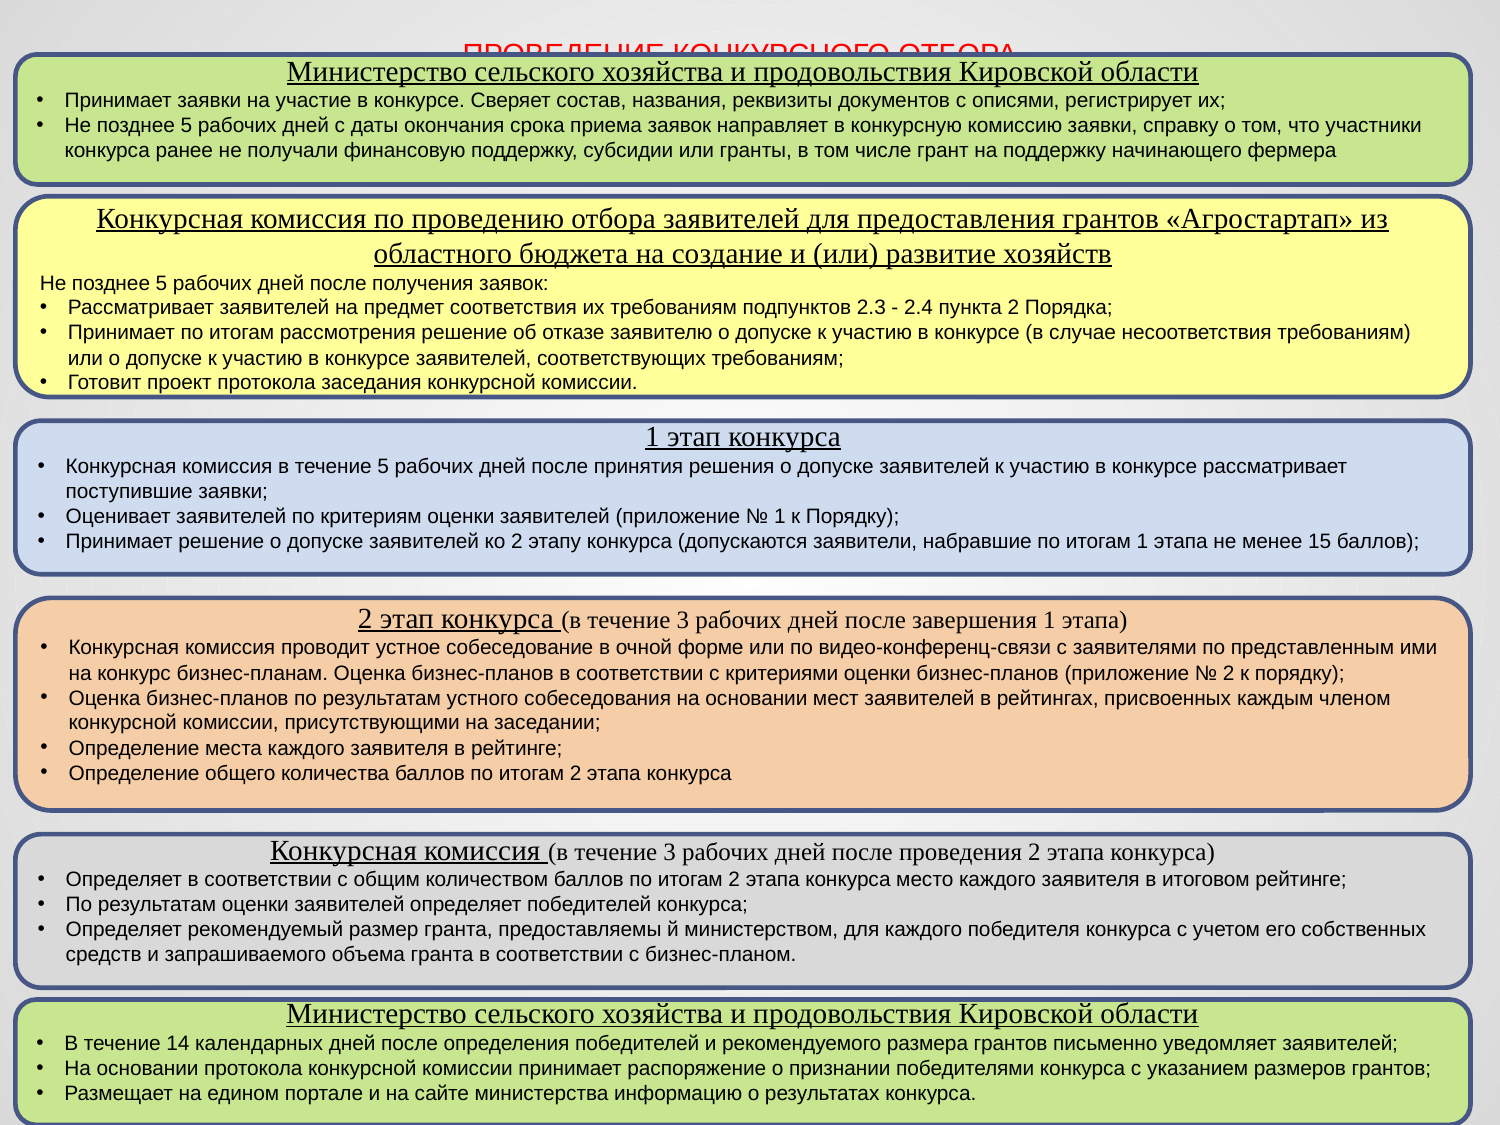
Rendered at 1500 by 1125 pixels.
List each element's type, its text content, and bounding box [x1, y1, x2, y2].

text_box 2 этап конкурса (в течение 3 рабочих дней после завершения 1 этапа) Конкурсная комиссия проводит устное собеседование в очной форме или по видео-конференц-связи с заявителями по представленным ими на конкурс бизнес-планам. Оценка бизнес-планов в соответствии с критериями оценки бизнес-планов (приложение № 2 к порядку); Оценка бизнес-планов по результатам устного собеседования на основании мест заявителей в рейтингах, присвоенных каждым членом конкурсной комиссии, присутствующими на заседании; Определение места каждого заявителя в рейтинге; Определение общего количества баллов по итогам 2 этапа конкурса [13, 595, 1473, 813]
text_box 1 этап конкурса Конкурсная комиссия в течение 5 рабочих дней после принятия решения о допуске заявителей к участию в конкурсе рассматривает поступившие заявки; Оценивает заявителей по критериям оценки заявителей (приложение № 1 к Порядку); Принимает решение о допуске заявителей ко 2 этапу конкурса (допускаются заявители, набравшие по итогам 1 этапа не менее 15 баллов); [13, 418, 1473, 577]
text_box Министерство сельского хозяйства и продовольствия Кировской области Принимает заявки на участие в конкурсе. Сверяет состав, названия, реквизиты документов с описями, регистрирует их; Не позднее 5 рабочих дней с даты окончания срока приема заявок направляет в конкурсную комиссию заявки, справку о том, что участники конкурса ранее не получали финансовую поддержку, субсидии или гранты, в том числе грант на поддержку начинающего фермера [13, 52, 1473, 187]
text_box Конкурсная комиссия (в течение 3 рабочих дней после проведения 2 этапа конкурса) Определяет в соответствии с общим количеством баллов по итогам 2 этапа конкурса место каждого заявителя в итоговом рейтинге; По результатам оценки заявителей определяет победителей конкурса; Определяет рекомендуемый размер гранта, предоставляемы й министерством, для каждого победителя конкурса с учетом его собственных средств и запрашиваемого объема гранта в соответствии с бизнес-планом. [13, 831, 1473, 991]
text_box Конкурсная комиссия по проведению отбора заявителей для предоставления грантов «Агростартап» из областного бюджета на создание и (или) развитие хозяйств Не позднее 5 рабочих дней после получения заявок: Рассматривает заявителей на предмет соответствия их требованиям подпунктов 2.3 - 2.4 пункта 2 Порядка; Принимает по итогам рассмотрения решение об отказе заявителю о допуске к участию в конкурсе (в случае несоответствия требованиям) или о допуске к участию в конкурсе заявителей, соответствующих требованиям; Готовит проект протокола заседания конкурсной комиссии. [12, 193, 1473, 400]
title ПРОВЕДЕНИЕ КОНКУРСНОГО ОТБОРА [64, 1, 1415, 52]
text_box Министерство сельского хозяйства и продовольствия Кировской области В течение 14 календарных дней после определения победителей и рекомендуемого размера грантов письменно уведомляет заявителей; На основании протокола конкурсной комиссии принимает распоряжение о признании победителями конкурса с указанием размеров грантов; Размещает на едином портале и на сайте министерства информацию о результатах конкурса. [13, 997, 1473, 1125]
